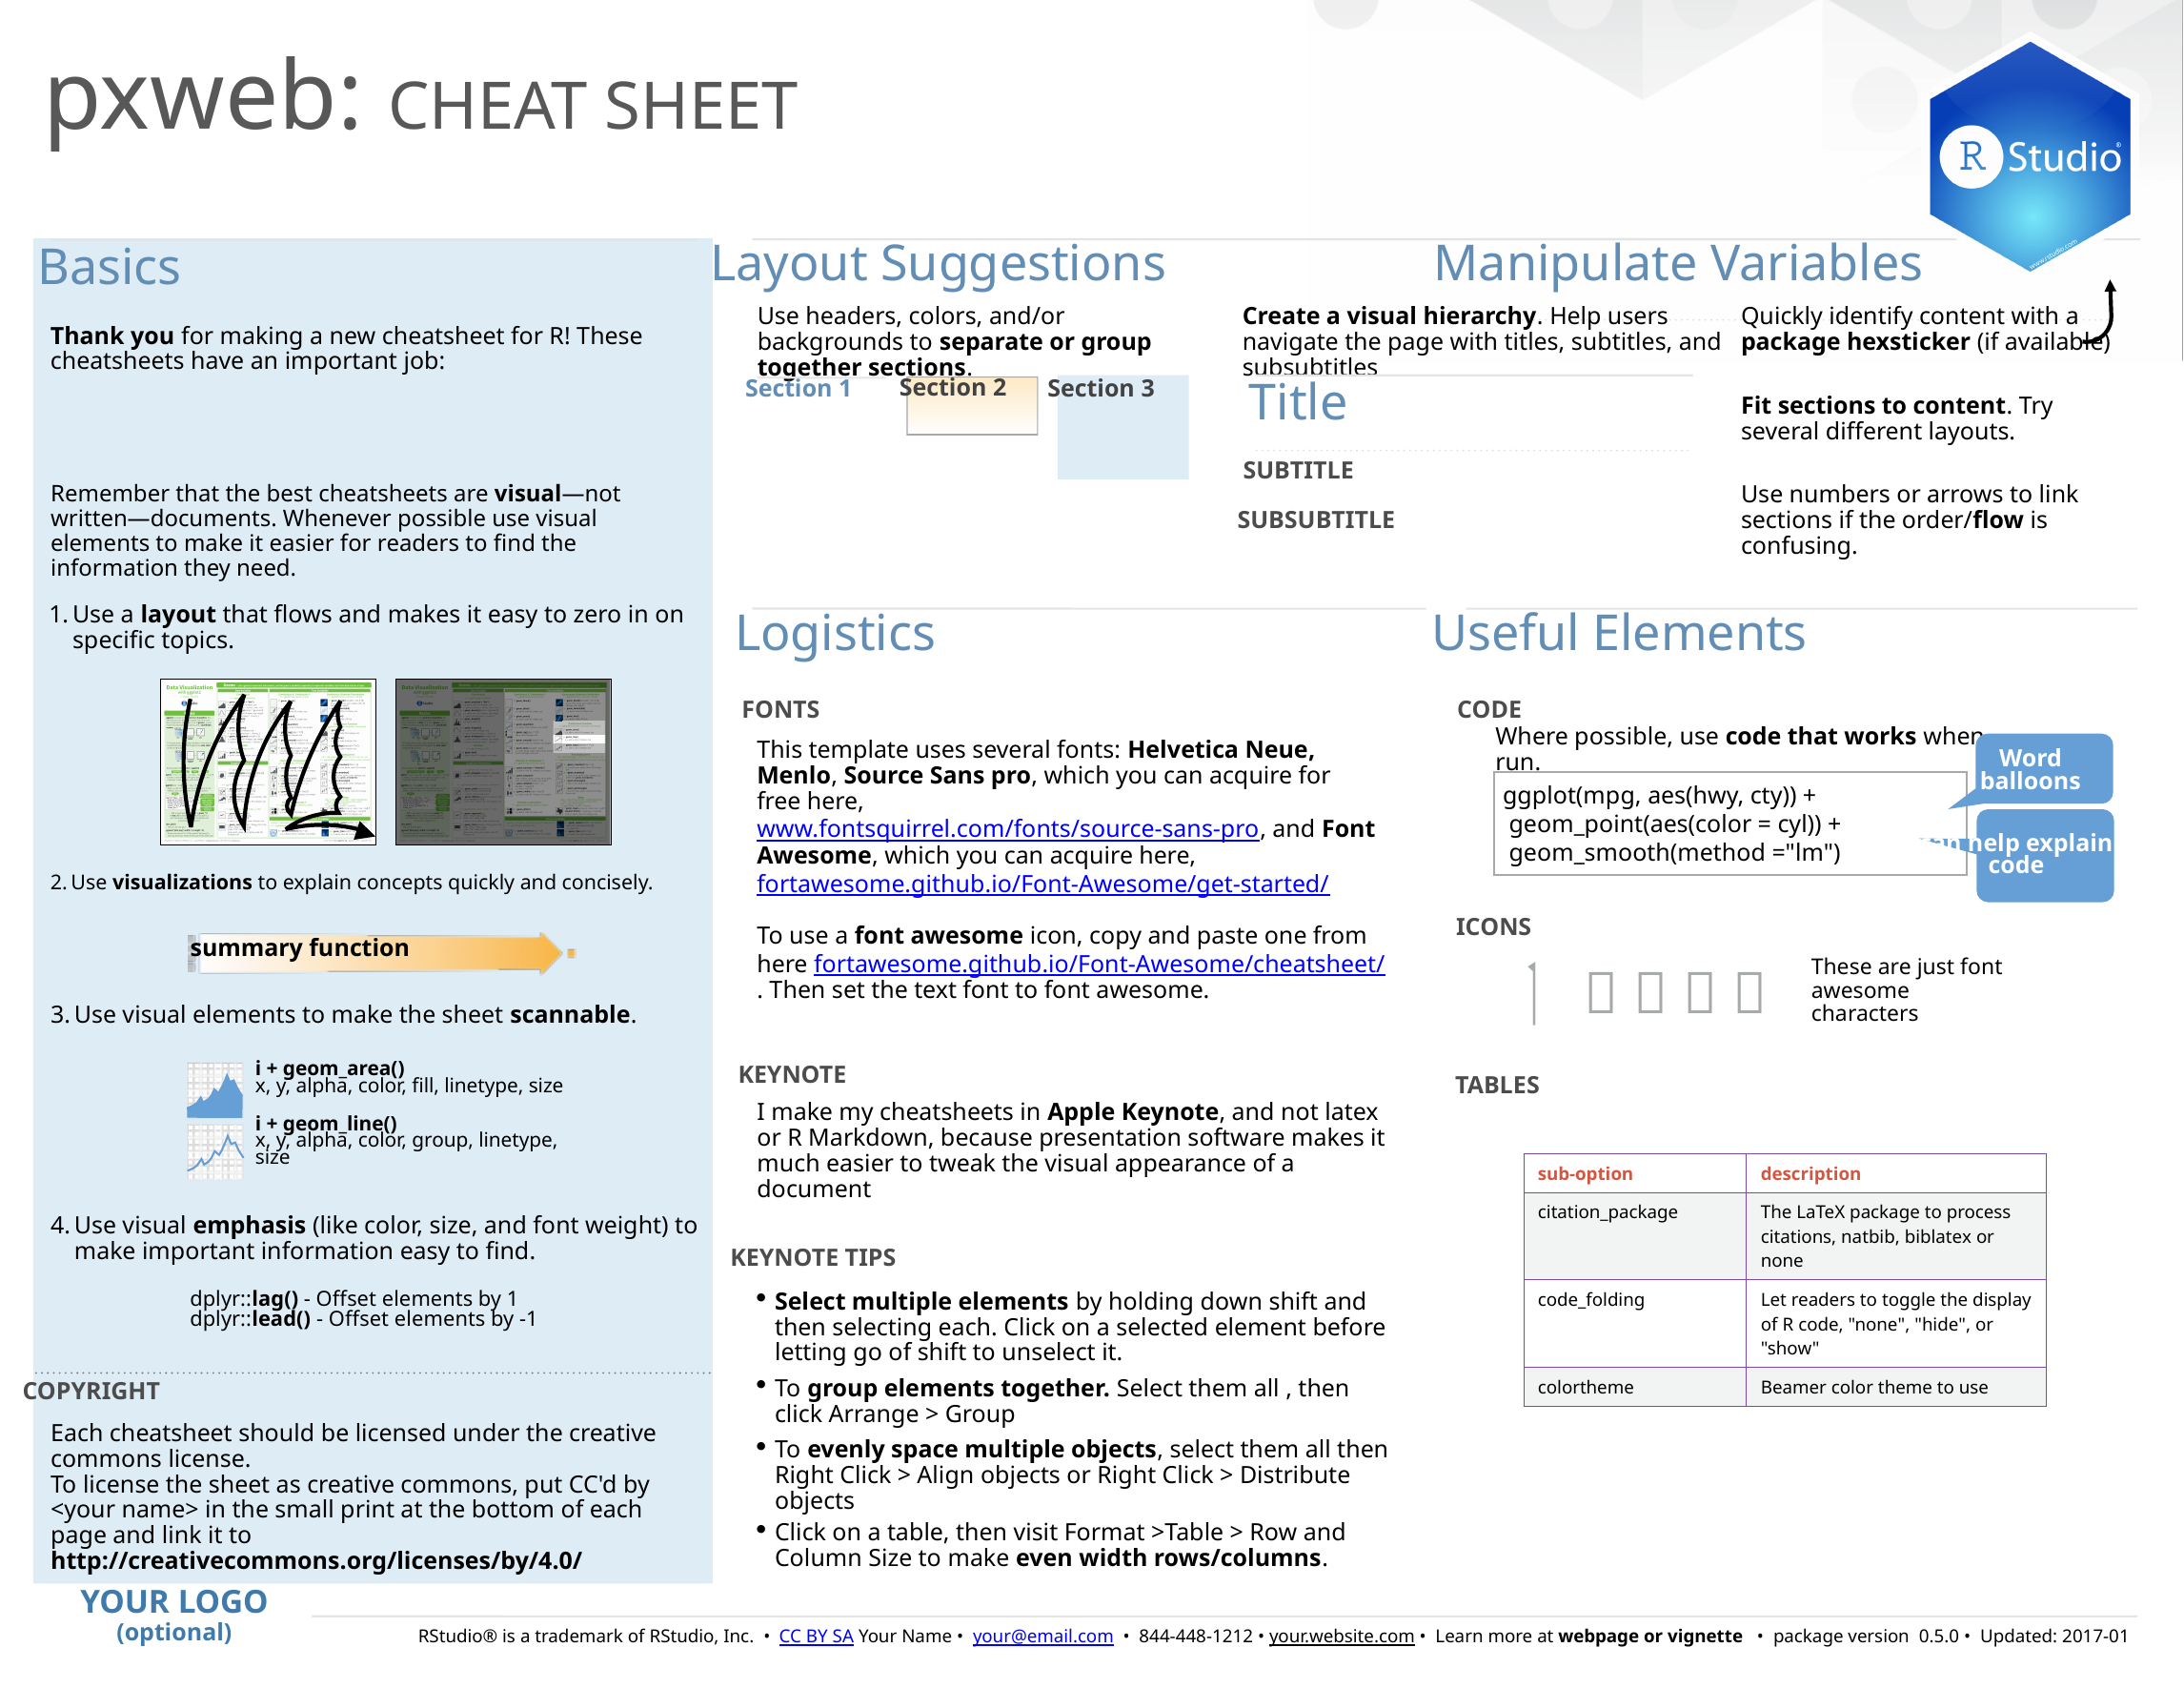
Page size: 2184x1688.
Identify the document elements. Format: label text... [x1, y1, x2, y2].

text_box [32, 237, 713, 1584]
text_box RStudio® is a trademark of RStudio, Inc. • CC BY SA Your Name • your@email.com • 844-448-1212 • your.website.com • Learn more at webpage or vignette • package version 0.5.0 • Updated: 2017-01 [368, 1608, 2138, 1664]
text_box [160, 679, 611, 846]
table_header description [1747, 1154, 2046, 1192]
text_box Each cheatsheet should be licensed under the creative commons license. To license the sheet as creative commons, put CC'd by <your name> in the small print at the bottom of each page and link it to http://creativecommons.org/licenses/by/4.0/ [51, 1420, 700, 1576]
text_box This template uses several fonts: Helvetica Neue, Menlo, Source Sans pro, which you can acquire for free here, www.fontsquirrel.com/fonts/source-sans-pro, and Font Awesome, which you can acquire here, fortawesome.github.io/Font-Awesome/get-started/ [748, 732, 1386, 904]
text_box TABLES [1452, 1067, 1557, 1100]
text_box Basics [35, 244, 197, 296]
table_header sub-option [1525, 1154, 1746, 1192]
table_cell Beamer color theme to use [1747, 1368, 2046, 1406]
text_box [742, 376, 887, 404]
text_box Use visualizations to explain concepts quickly and concisely. [50, 871, 718, 911]
table_cell citation_package [1525, 1193, 1746, 1279]
table_cell The LaTeX package to process citations, natbib, biblatex or none [1747, 1193, 2046, 1279]
text_box Use visual elements to make the sheet scannable. [50, 1003, 718, 1042]
table_cell Let readers to toggle the display of R code, "none", "hide", or "show" [1747, 1280, 2046, 1367]
table_cell colortheme [1525, 1368, 1746, 1406]
text_box Layout Suggestions [708, 241, 1200, 294]
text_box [1044, 375, 1189, 480]
text_box Use headers, colors, and/or backgrounds to separate or group together sections. [748, 295, 1204, 390]
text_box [187, 932, 576, 976]
picture [1921, 30, 2139, 282]
text_box pxweb: CHEAT SHEET [43, 56, 1302, 182]
text_box Where possible, use code that works when run. [1486, 716, 2002, 784]
text_box can help explain code [1918, 809, 2114, 903]
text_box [1241, 450, 1694, 486]
text_box Thank you for making a new cheatsheet for R! These cheatsheets have an important job: [50, 323, 718, 384]
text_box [1246, 375, 1693, 432]
text_box Useful Elements [1429, 610, 1836, 662]
text_box YOUR LOGO (optional) [36, 1584, 313, 1657]
text_box COPYRIGHT [20, 1373, 180, 1407]
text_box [186, 1062, 577, 1186]
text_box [1307, 0, 2184, 397]
text_box KEYNOTE TIPS [728, 1240, 925, 1274]
text_box Select multiple elements by holding down shift and then selecting each. Click on a selected element before letting go of shift to unselect it. To group elements together. Select them all , then click Arrange > Group To evenly space multiple objects, select them all then Right Click > Align objects or Right Click > Distribute objects Click on a table, then visit Format >Table > Row and Column Size to make even width rows/columns. [748, 1268, 1398, 1594]
text_box Create a visual hierarchy. Help users navigate the page with titles, subtitles, and subsubtitles [1233, 295, 1303, 390]
text_box FONTS [739, 692, 834, 725]
text_box KEYNOTE [736, 1057, 865, 1090]
text_box These are just font awesome characters [1802, 946, 2020, 1035]
text_box Use visual emphasis (like color, size, and font weight) to make important information easy to find. [50, 1212, 718, 1275]
table_cell code_folding [1525, 1280, 1746, 1367]
text_box ggplot(mpg, aes(hwy, cty)) + geom_point(aes(color = cyl)) + geom_smooth(method ="lm") [1494, 784, 1968, 875]
text_box Word balloons [1948, 733, 2113, 809]
text_box ICONS [1454, 909, 1542, 943]
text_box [897, 376, 1039, 436]
text_box Logistics [732, 610, 951, 662]
text_box Quickly identify content with a package hexsticker (if available) Fit sections to content. Try several different layouts. Use numbers or arrows to link sections if the order/flow is confusing. [1732, 404, 2130, 594]
text_box To use a font awesome icon, copy and paste one from here fortawesome.github.io/Font-Awesome/cheatsheet/. Then set the text font to font awesome. [748, 904, 1398, 1024]
text_box I make my cheatsheets in Apple Keynote, and not latex or R Markdown, because presentation software makes it much easier to tweak the visual appearance of a document [748, 1091, 1398, 1211]
text_box CODE [1455, 692, 1533, 725]
text_box SUBSUBTITLE [1235, 502, 1422, 536]
text_box Remember that the best cheatsheets are visual—not written—documents. Whenever possible use visual elements to make it easier for readers to find the information they need. [51, 481, 698, 581]
text_box dplyr::lag() - Offset elements by 1 dplyr::lead() - Offset elements by -1 [190, 1290, 558, 1347]
text_box Use a layout that flows and makes it easy to zero in on specific topics. [49, 602, 716, 663]
text_box      [1493, 947, 1802, 1034]
